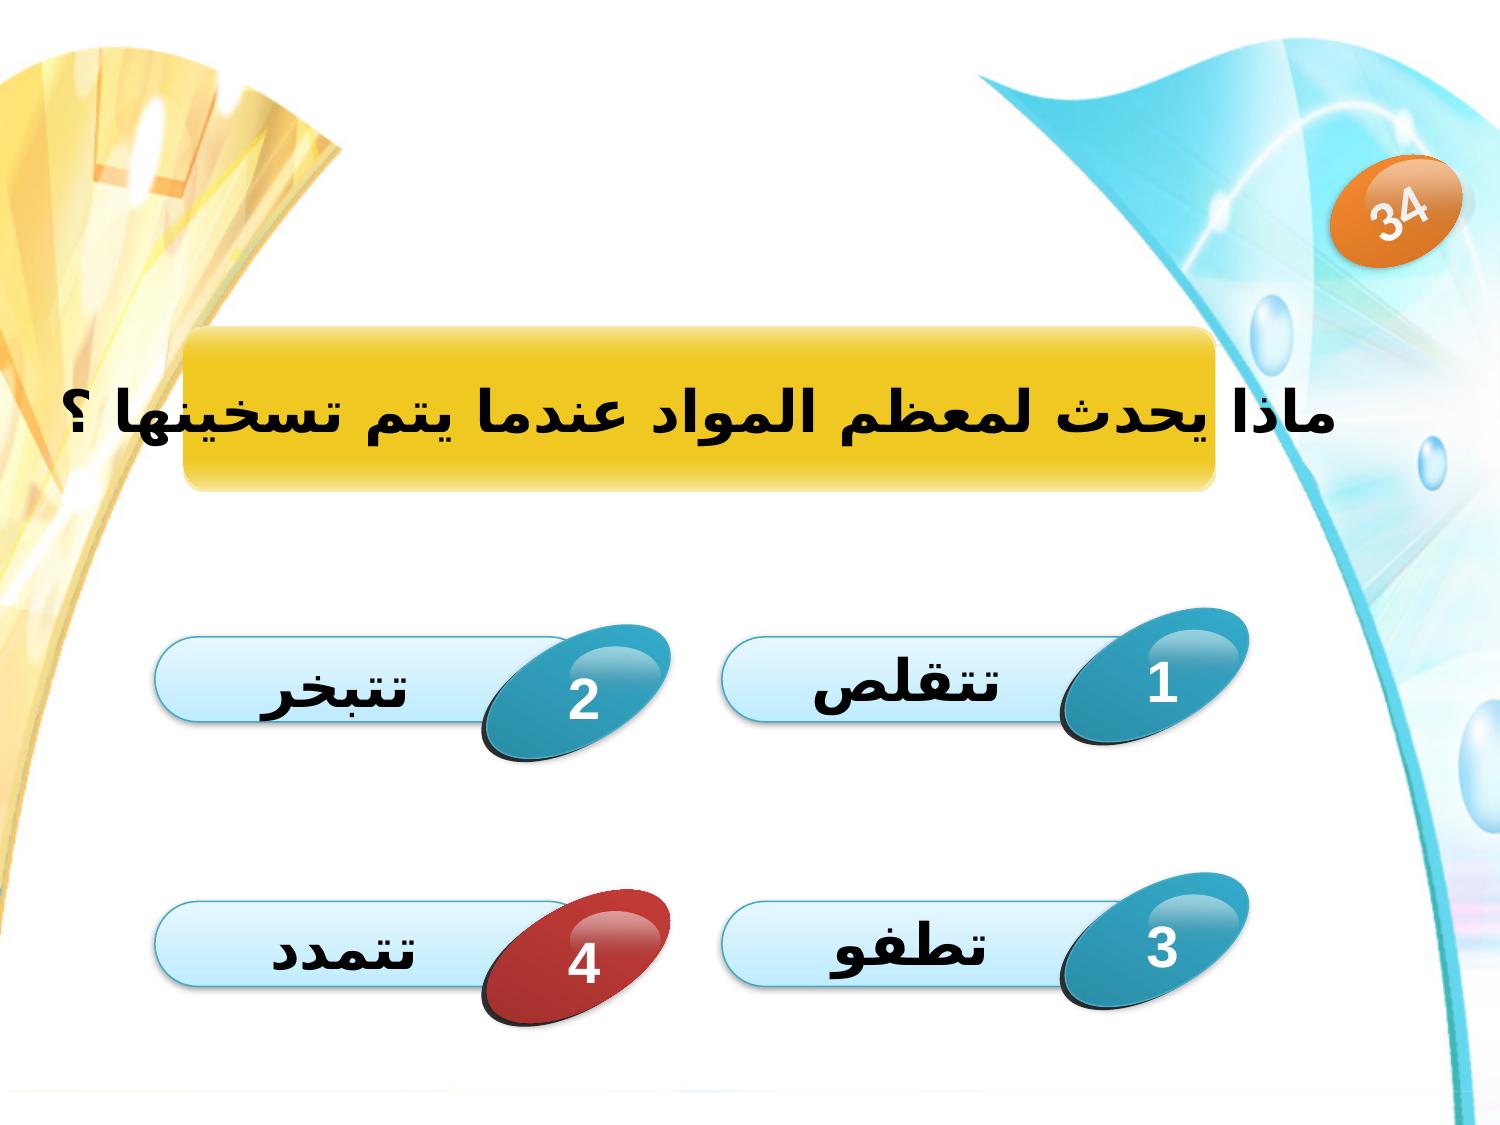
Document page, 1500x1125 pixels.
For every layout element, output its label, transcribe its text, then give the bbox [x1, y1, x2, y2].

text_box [691, 888, 1259, 995]
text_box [721, 623, 1259, 731]
text_box 34 [1330, 178, 1418, 268]
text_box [135, 901, 680, 1018]
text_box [182, 325, 1216, 492]
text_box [154, 636, 680, 747]
picture [0, 0, 1500, 1125]
